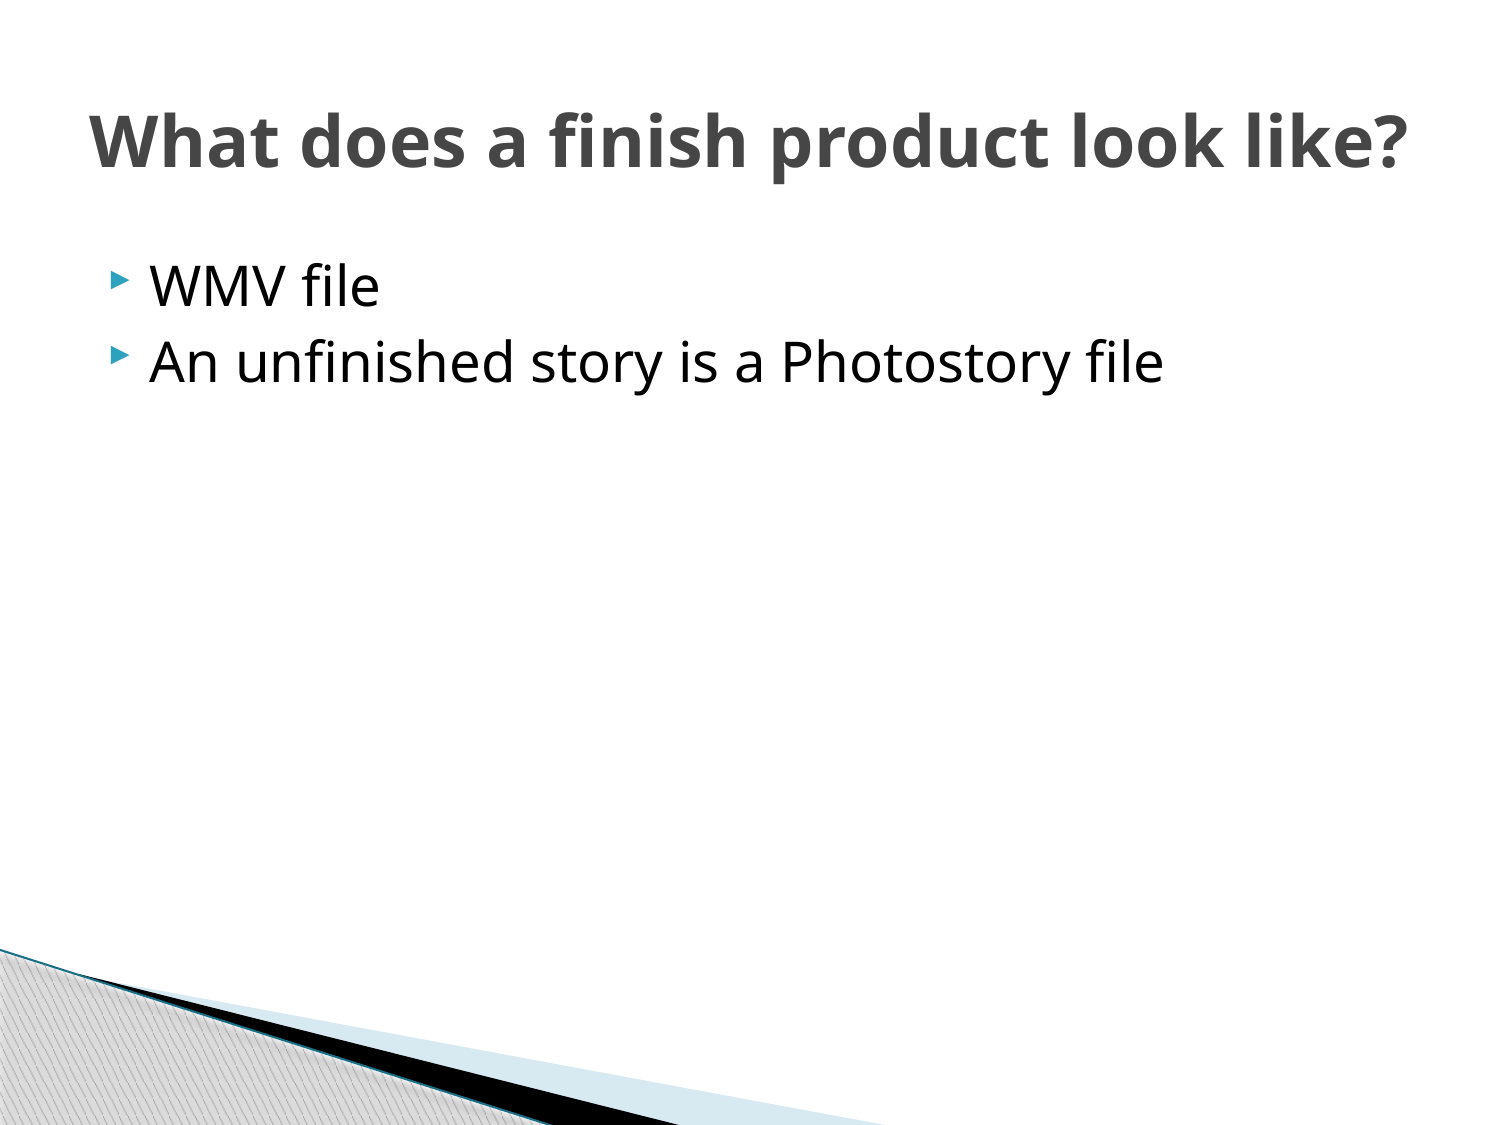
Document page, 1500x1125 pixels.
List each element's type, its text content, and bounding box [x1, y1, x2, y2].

list WMV file An unfinished story is a Photostory file [75, 243, 1425, 986]
title What does a finish product look like? [75, 45, 1425, 233]
